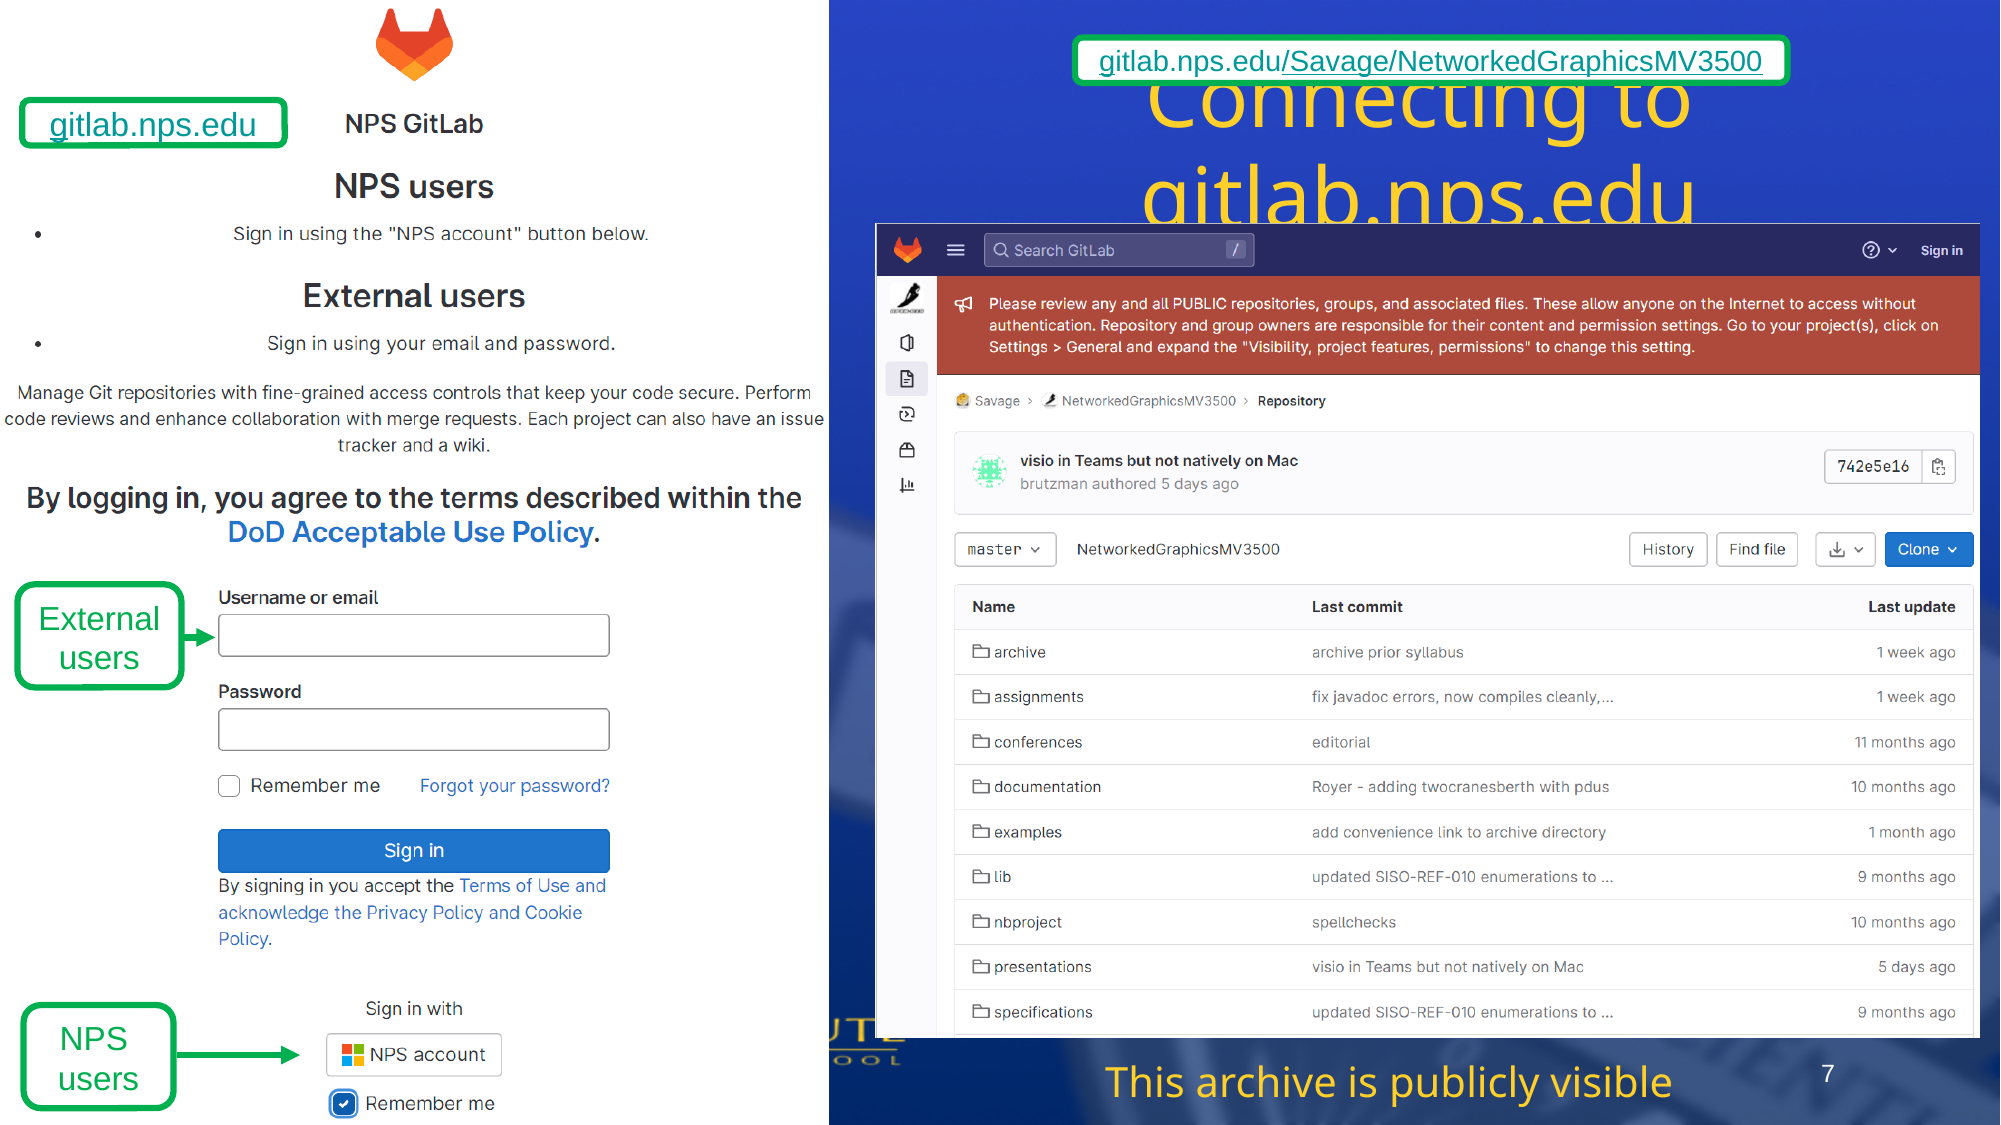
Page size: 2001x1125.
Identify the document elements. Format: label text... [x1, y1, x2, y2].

text_box This archive is publicly visible [832, 1037, 1947, 1125]
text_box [17, 584, 216, 688]
picture [0, 0, 2000, 1125]
title Connecting to gitlab.nps.edu [862, 50, 1978, 238]
text_box gitlab.nps.edu/Savage/NetworkedGraphicsMV3500 [1074, 37, 1788, 83]
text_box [23, 1004, 301, 1109]
